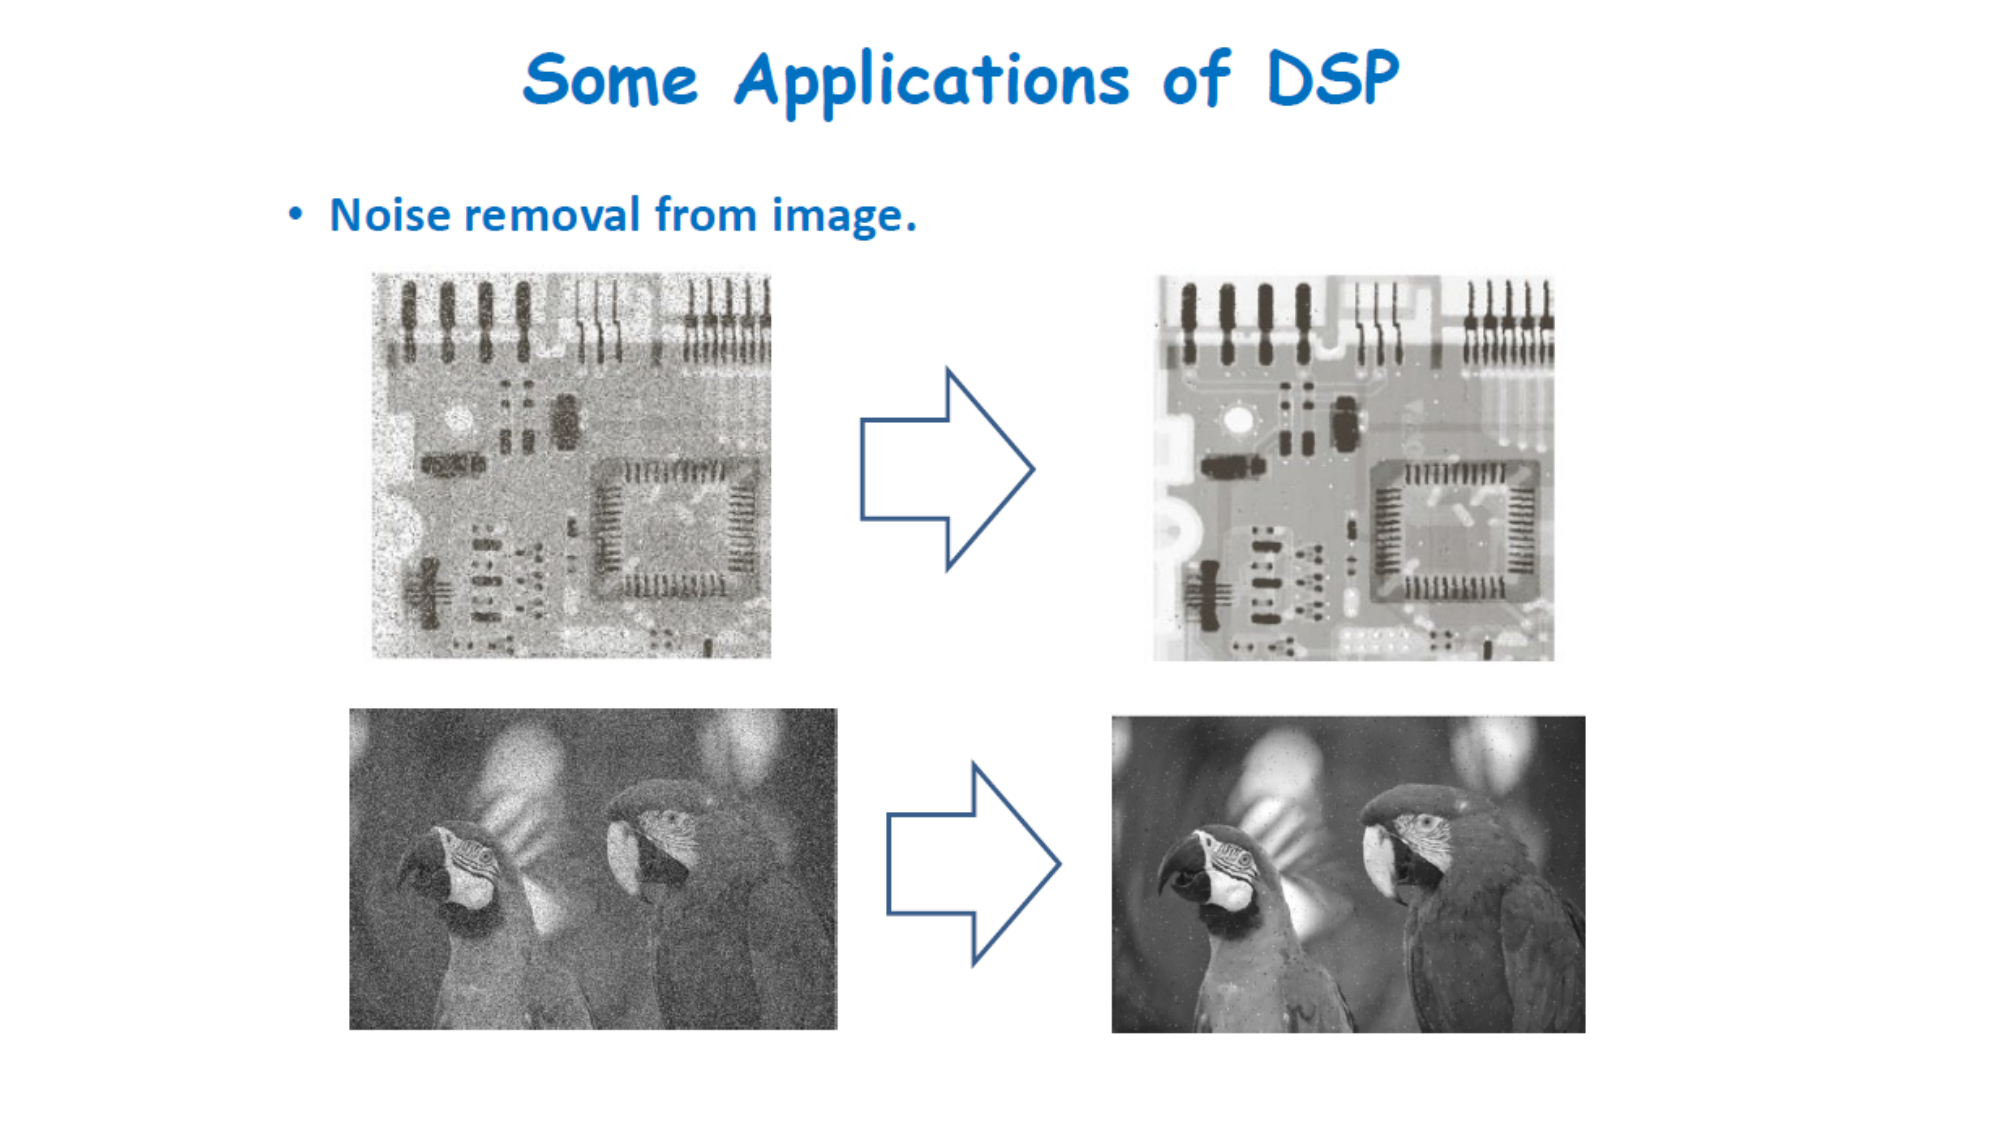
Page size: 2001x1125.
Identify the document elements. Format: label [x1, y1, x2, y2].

picture [254, 20, 1693, 1066]
